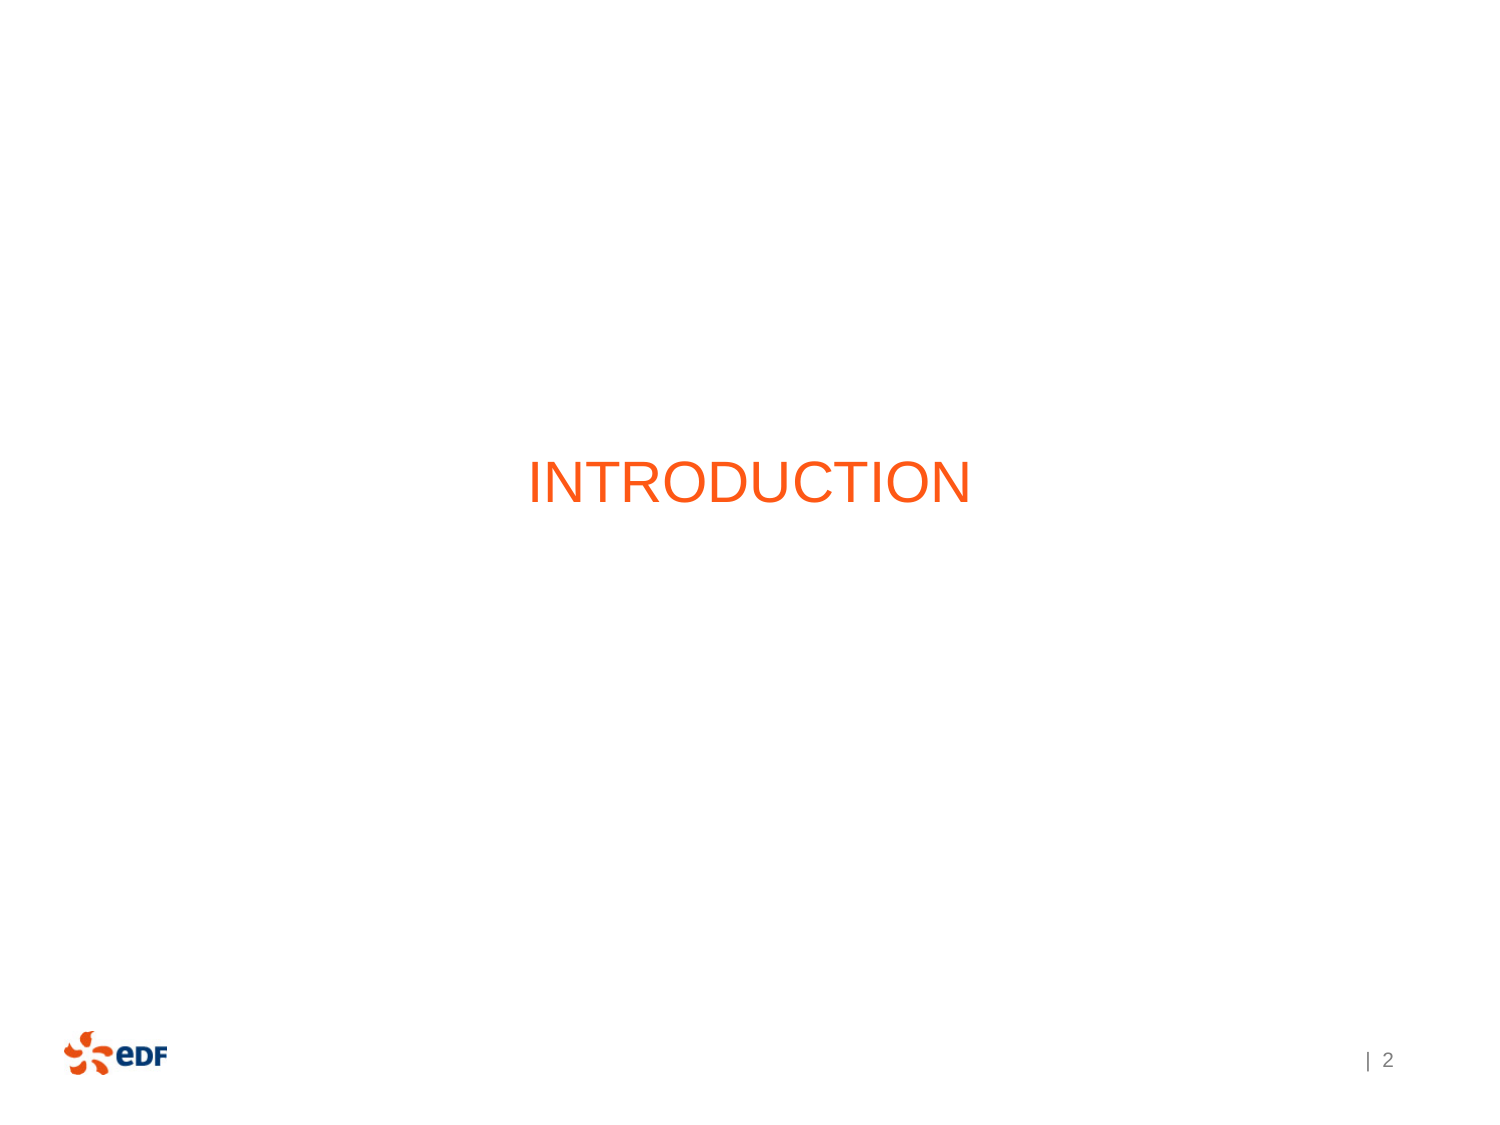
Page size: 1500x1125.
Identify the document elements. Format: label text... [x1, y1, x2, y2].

title Introduction [64, 444, 1436, 584]
picture [64, 1031, 167, 1075]
